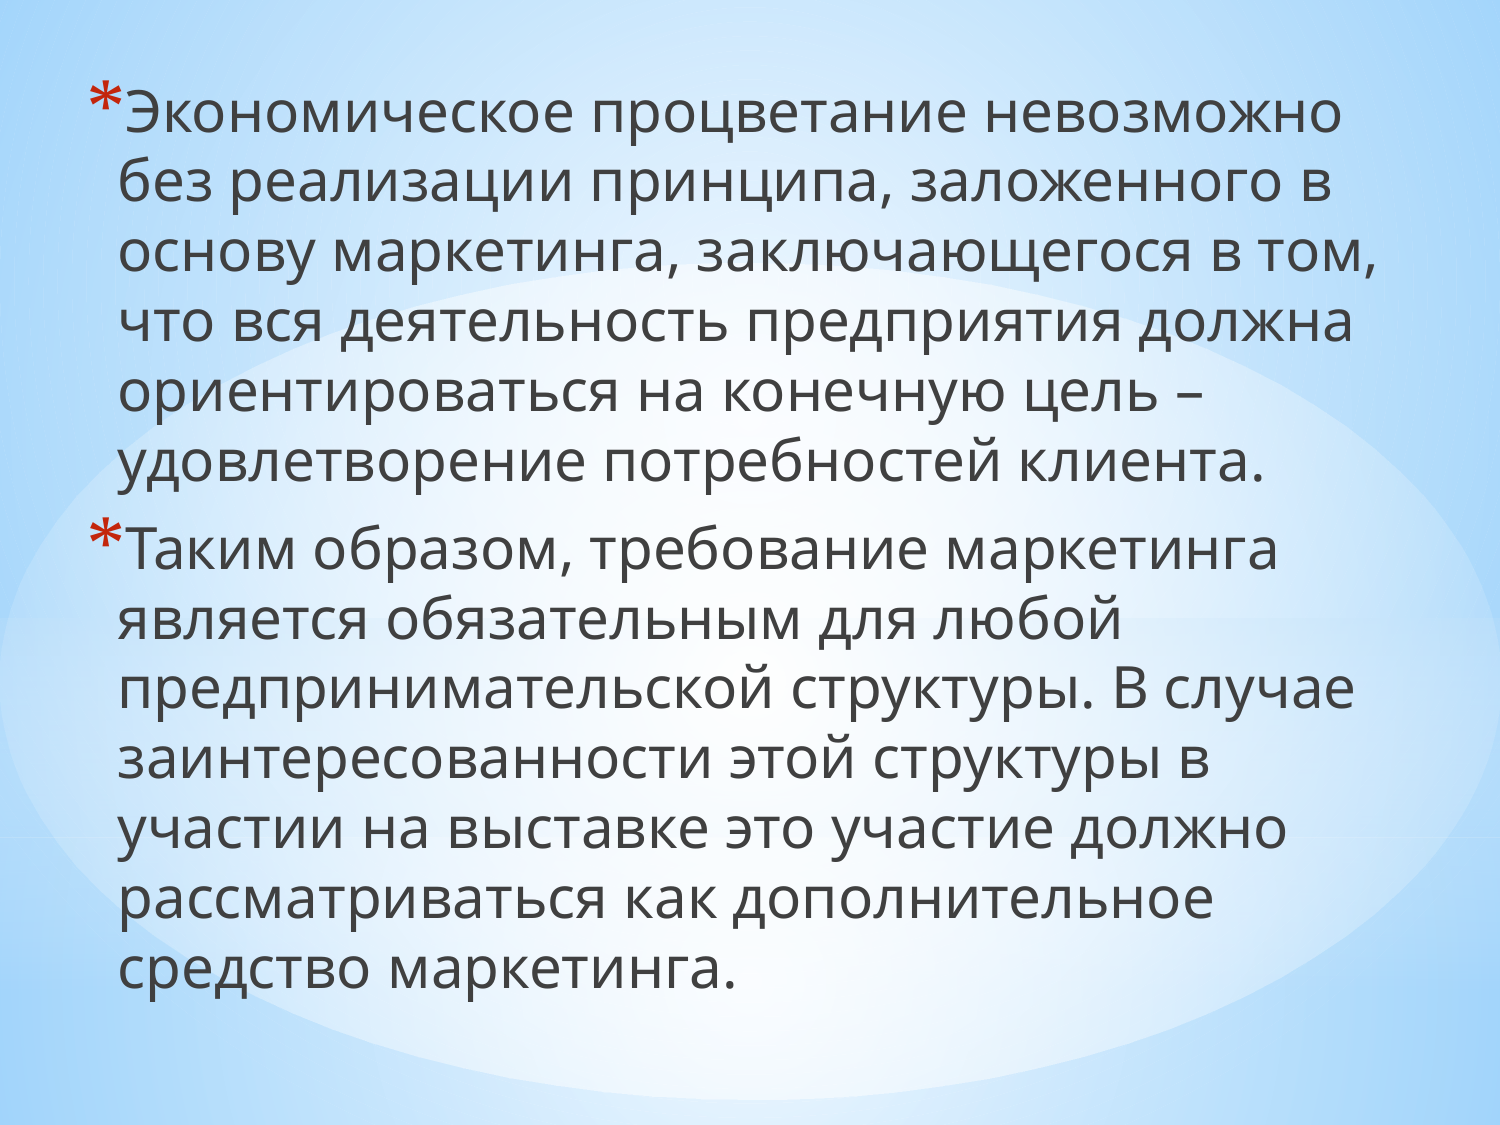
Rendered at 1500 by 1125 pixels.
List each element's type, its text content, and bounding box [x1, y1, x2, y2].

list Экономическое процветание невозможно без реализации принципа, заложенного в основу маркетинга, заключающегося в том, что вся деятельность предприятия должна ориентироваться на конечную цель – удовлетворение потребностей клиента. Таким образом, требование маркетинга является обязательным для любой предпринимательской структуры. В случае заинтересованности этой структуры в участии на выставке это участие должно рассматриваться как дополнительное средство маркетинга. [64, 66, 1412, 1071]
